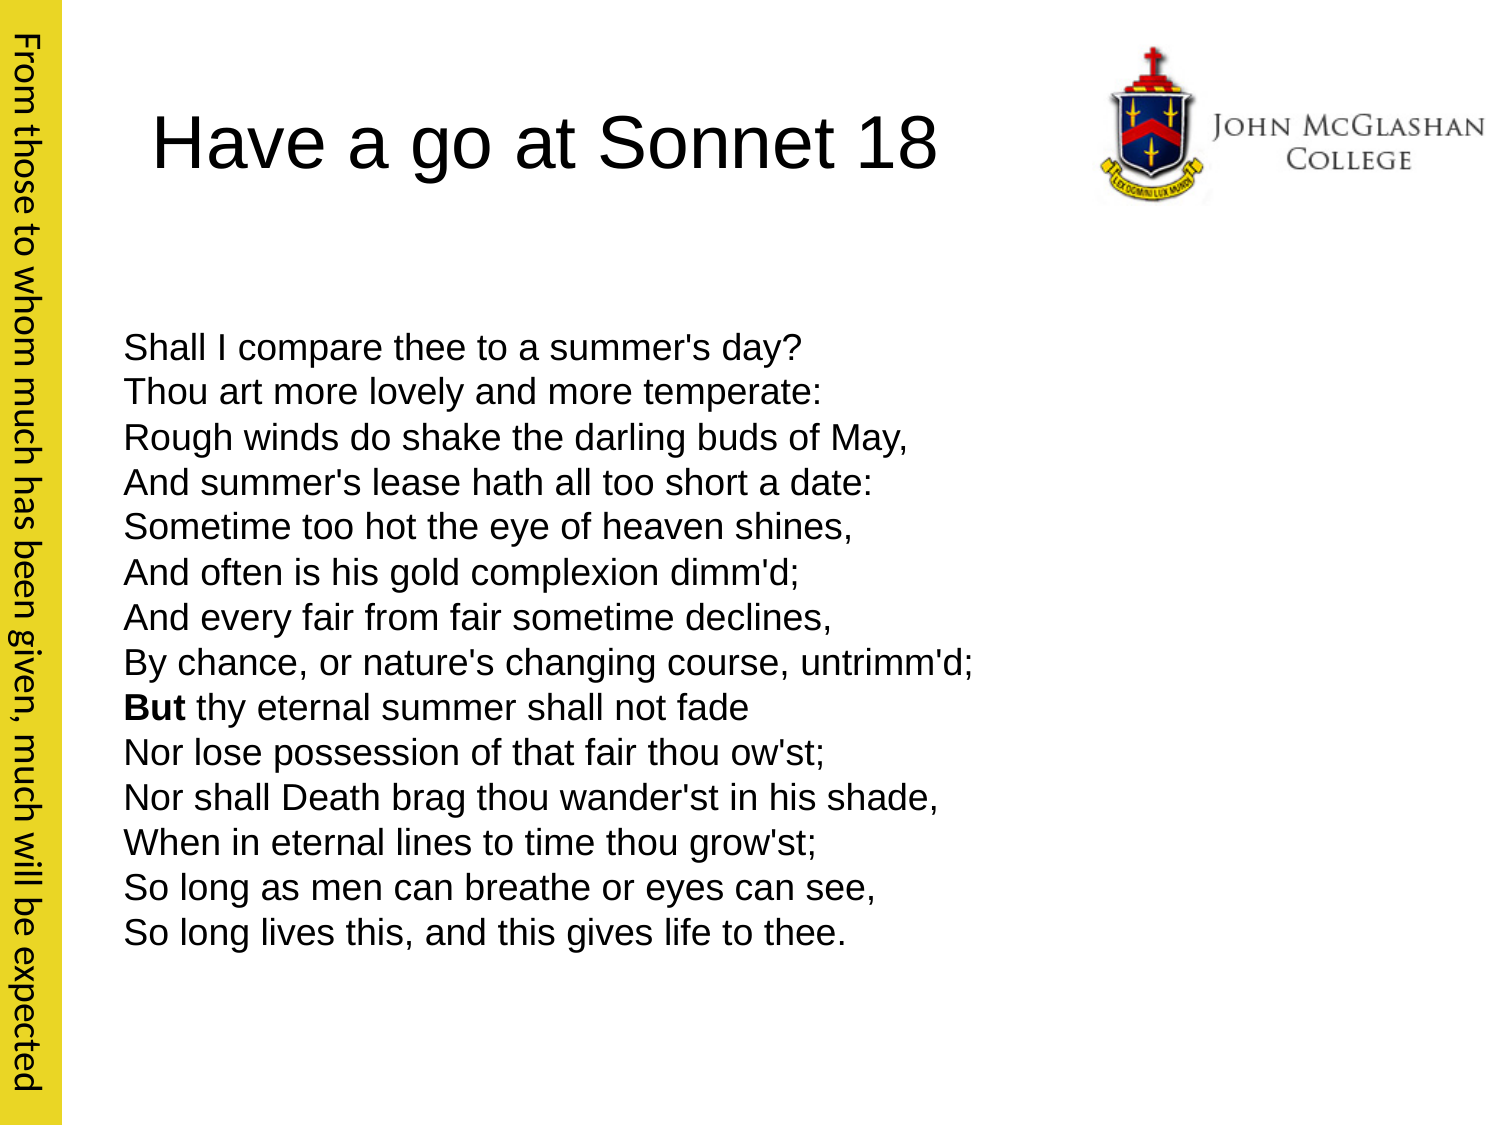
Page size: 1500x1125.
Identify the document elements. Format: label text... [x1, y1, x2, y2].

title Have a go at Sonnet 18 [61, 45, 1075, 233]
picture [1092, 44, 1487, 206]
list Shall I compare thee to a summer's day? Thou art more lovely and more temperate: Rough winds do shake the darling buds of May, And summer's lease hath all too short a date: Sometime too hot the eye of heaven shines, And often is his gold complexion dimm'd; And every fair from fair sometime declines, By chance, or nature's changing course, untrimm'd; But thy eternal summer shall not fade Nor lose possession of that fair thou ow'st; Nor shall Death brag thou wander'st in his shade, When in eternal lines to time thou grow'st; So long as men can breathe or eyes can see, So long lives this, and this gives life to thee. [75, 262, 1425, 1005]
